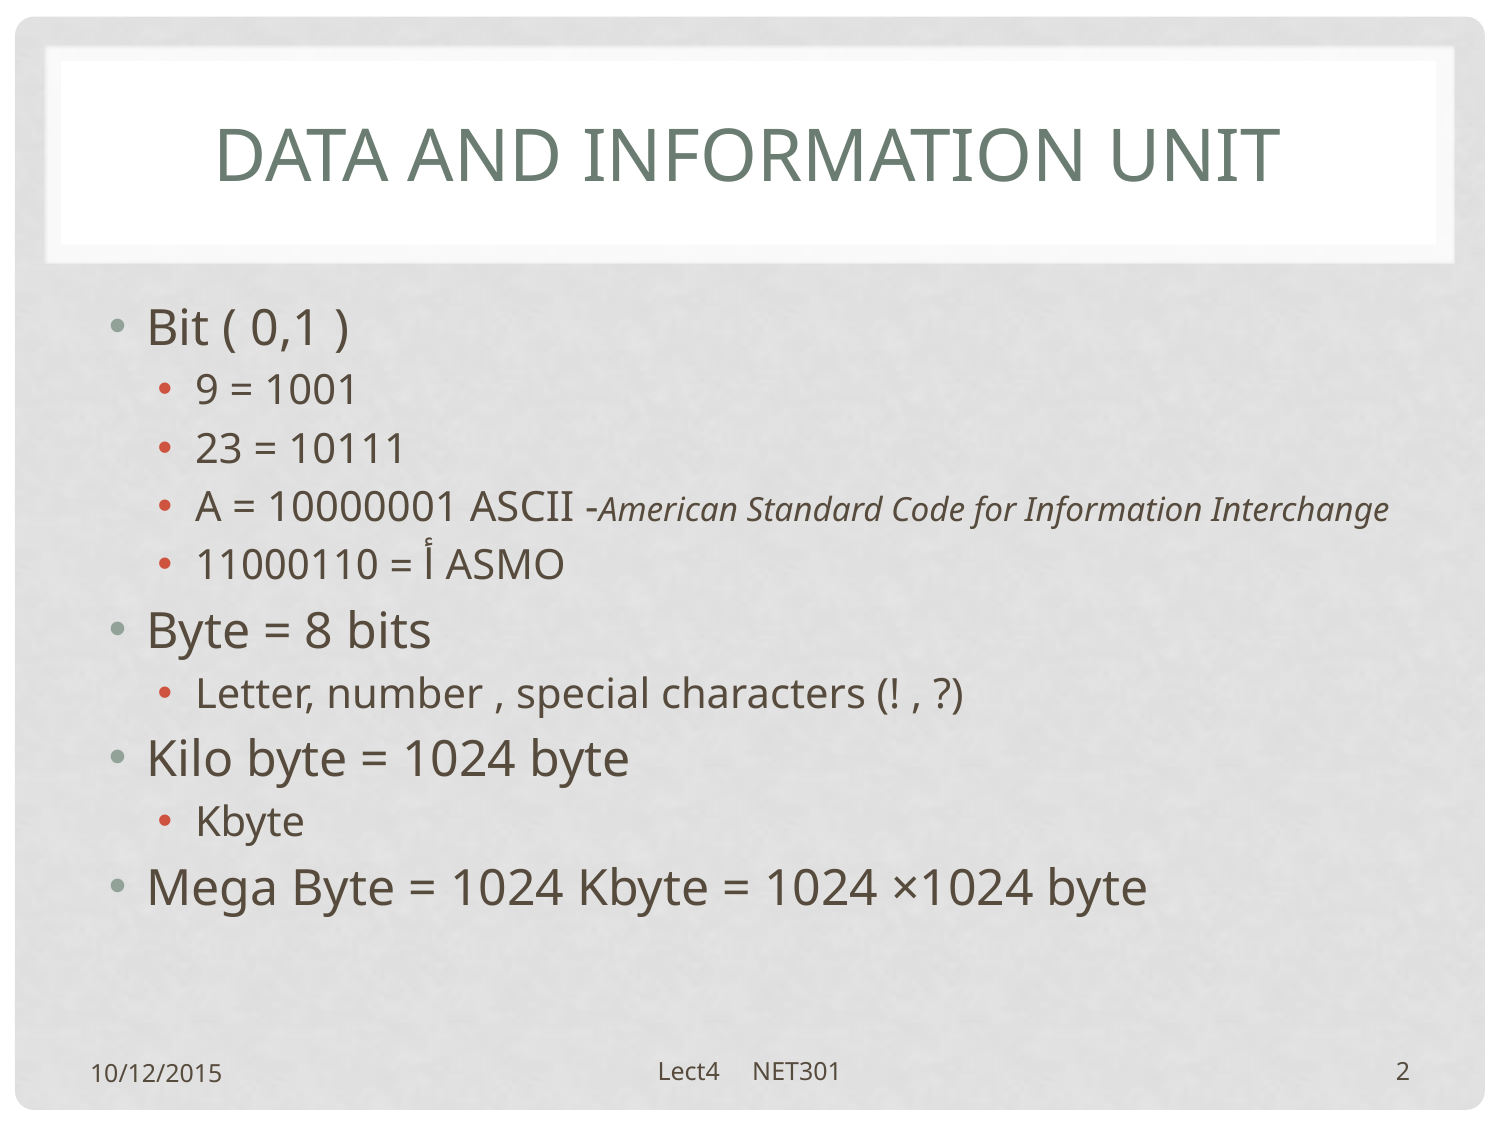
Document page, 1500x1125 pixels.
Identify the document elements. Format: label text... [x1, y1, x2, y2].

footer Lect4 NET301 [512, 1042, 988, 1103]
title Data and information unit [69, 66, 1425, 238]
list Bit ( 0,1 ) 9 = 1001 23 = 10111 A = 10000001 ASCII -American Standard Code for Information Interchange أ = 11000110 ASMO Byte = 8 bits Letter, number , special characters (! , ?) Kilo byte = 1024 byte Kbyte Mega Byte = 1024 Kbyte = 1024 ×1024 byte [75, 287, 1425, 1005]
slide_number 2 [1074, 1042, 1425, 1103]
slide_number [75, 1042, 425, 1103]
